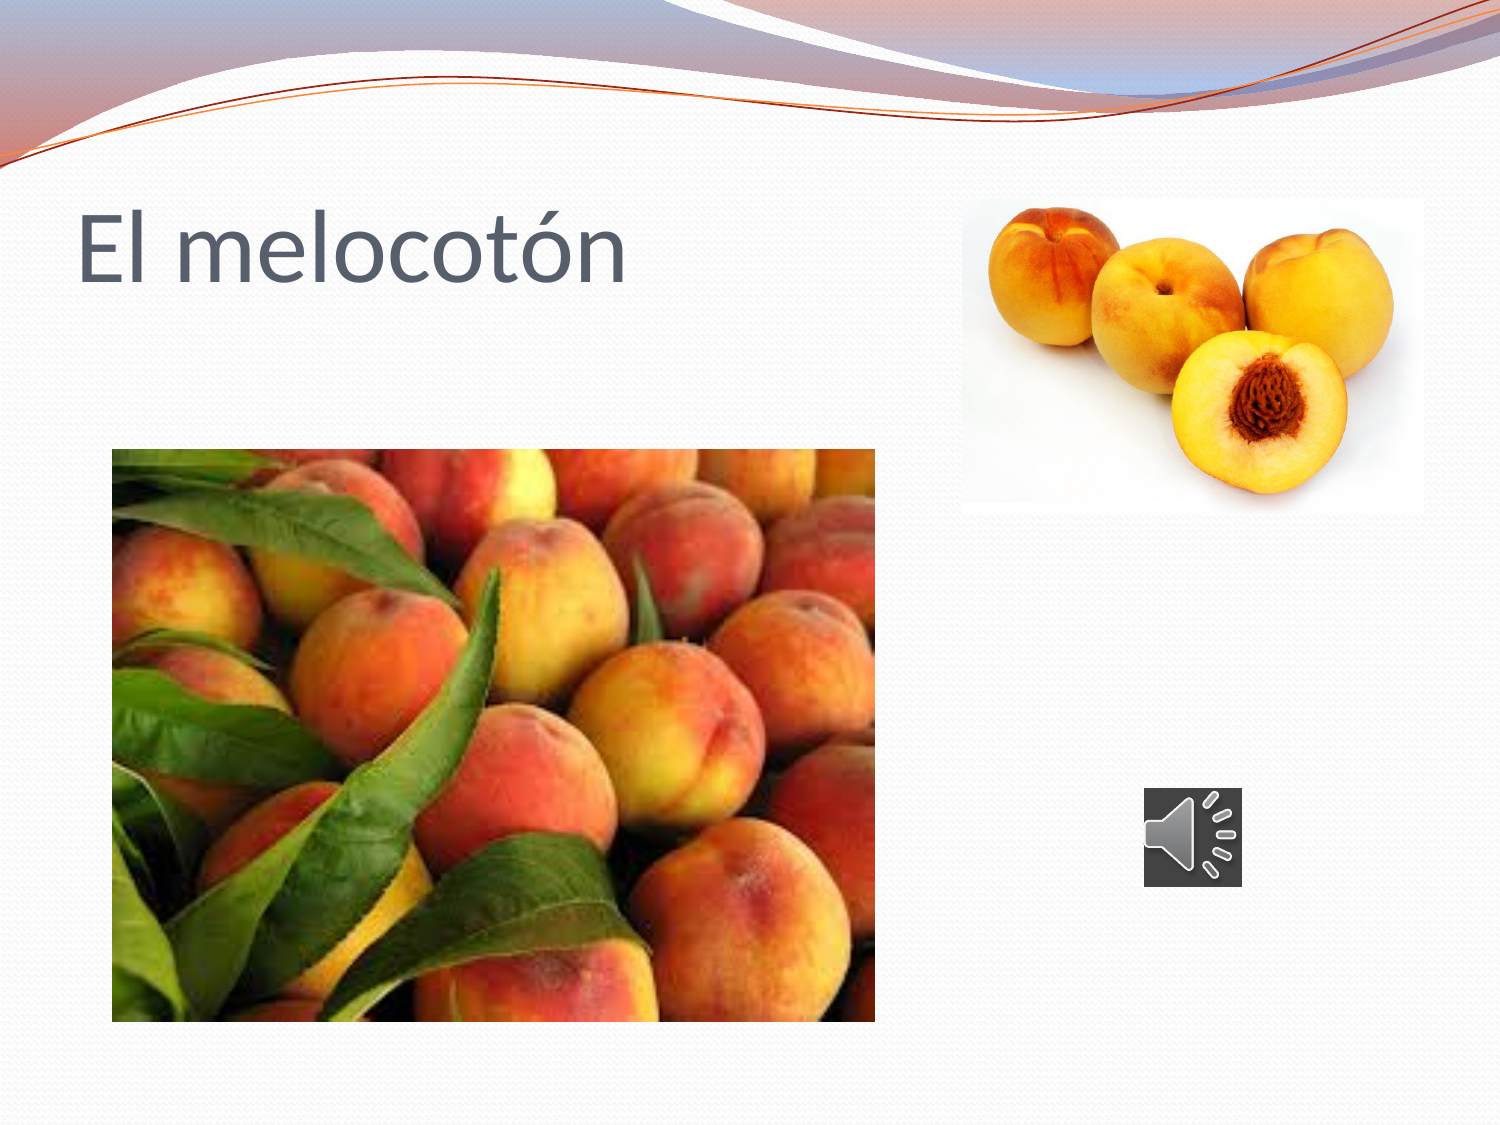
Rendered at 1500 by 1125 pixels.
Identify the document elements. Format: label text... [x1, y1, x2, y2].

picture [1142, 787, 1243, 888]
picture [962, 199, 1424, 513]
title El melocotón [75, 115, 1425, 303]
picture [112, 449, 876, 1022]
